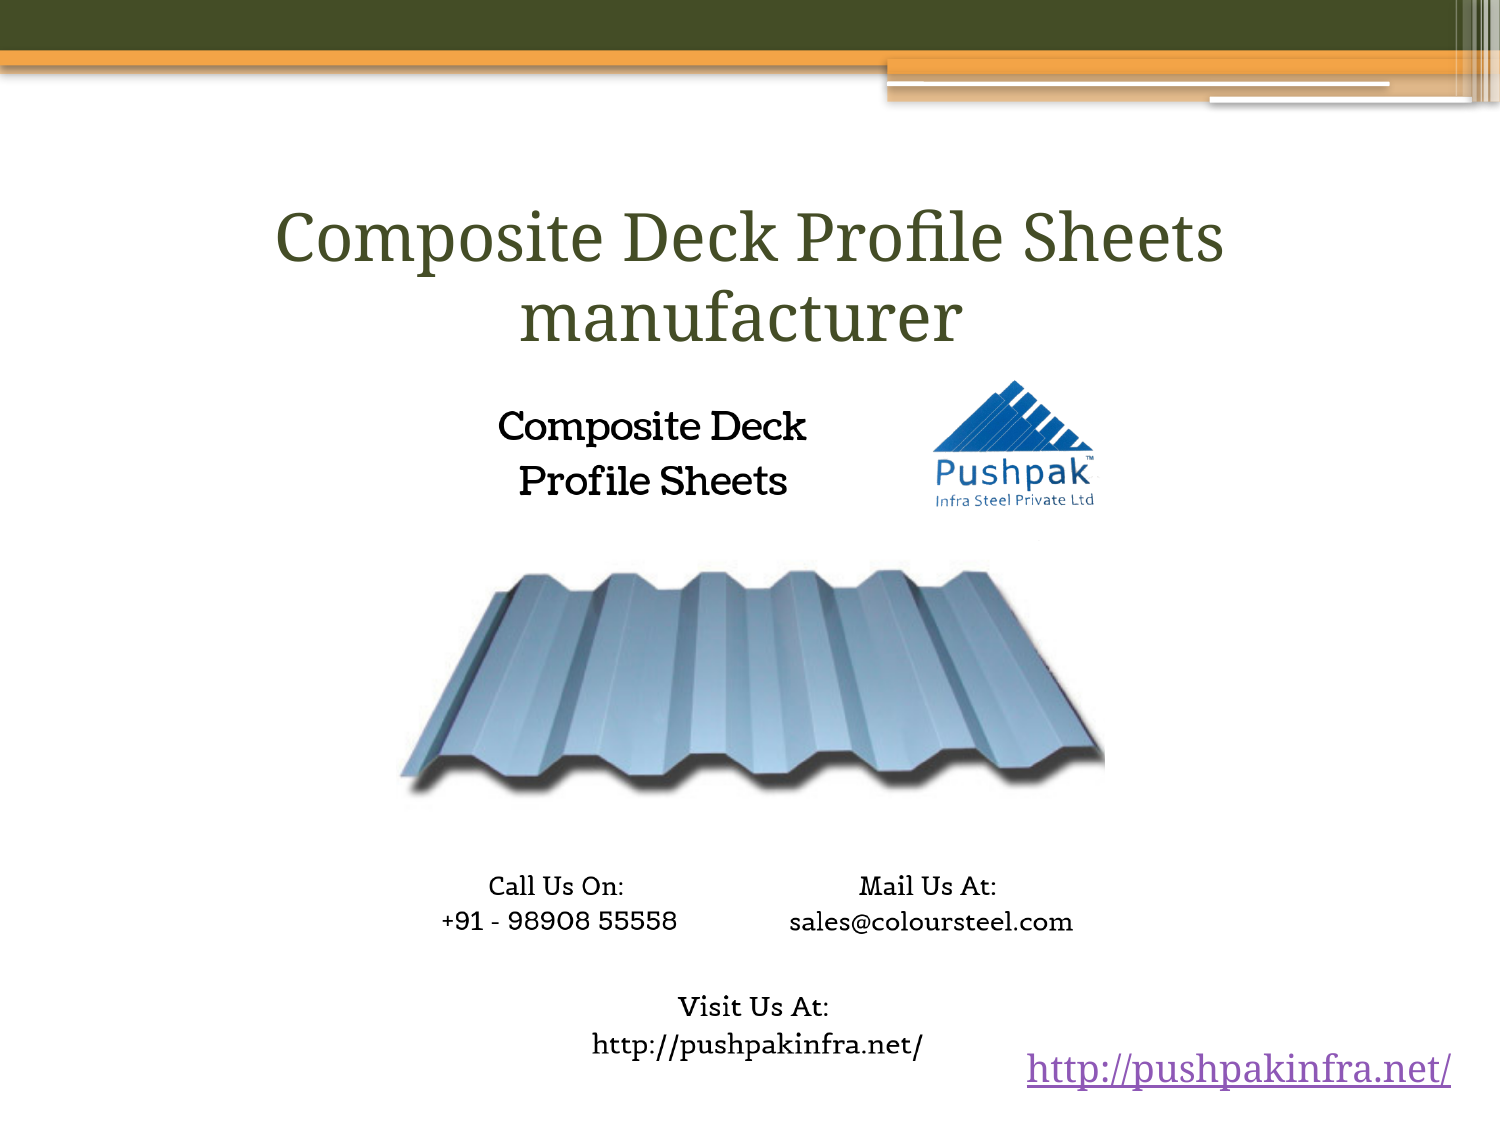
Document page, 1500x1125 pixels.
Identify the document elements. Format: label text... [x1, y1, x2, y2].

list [394, 368, 1105, 1079]
text_box http://pushpakinfra.net/ [1011, 1037, 1467, 1104]
title Composite Deck Profile Sheets manufacturer [75, 187, 1425, 363]
